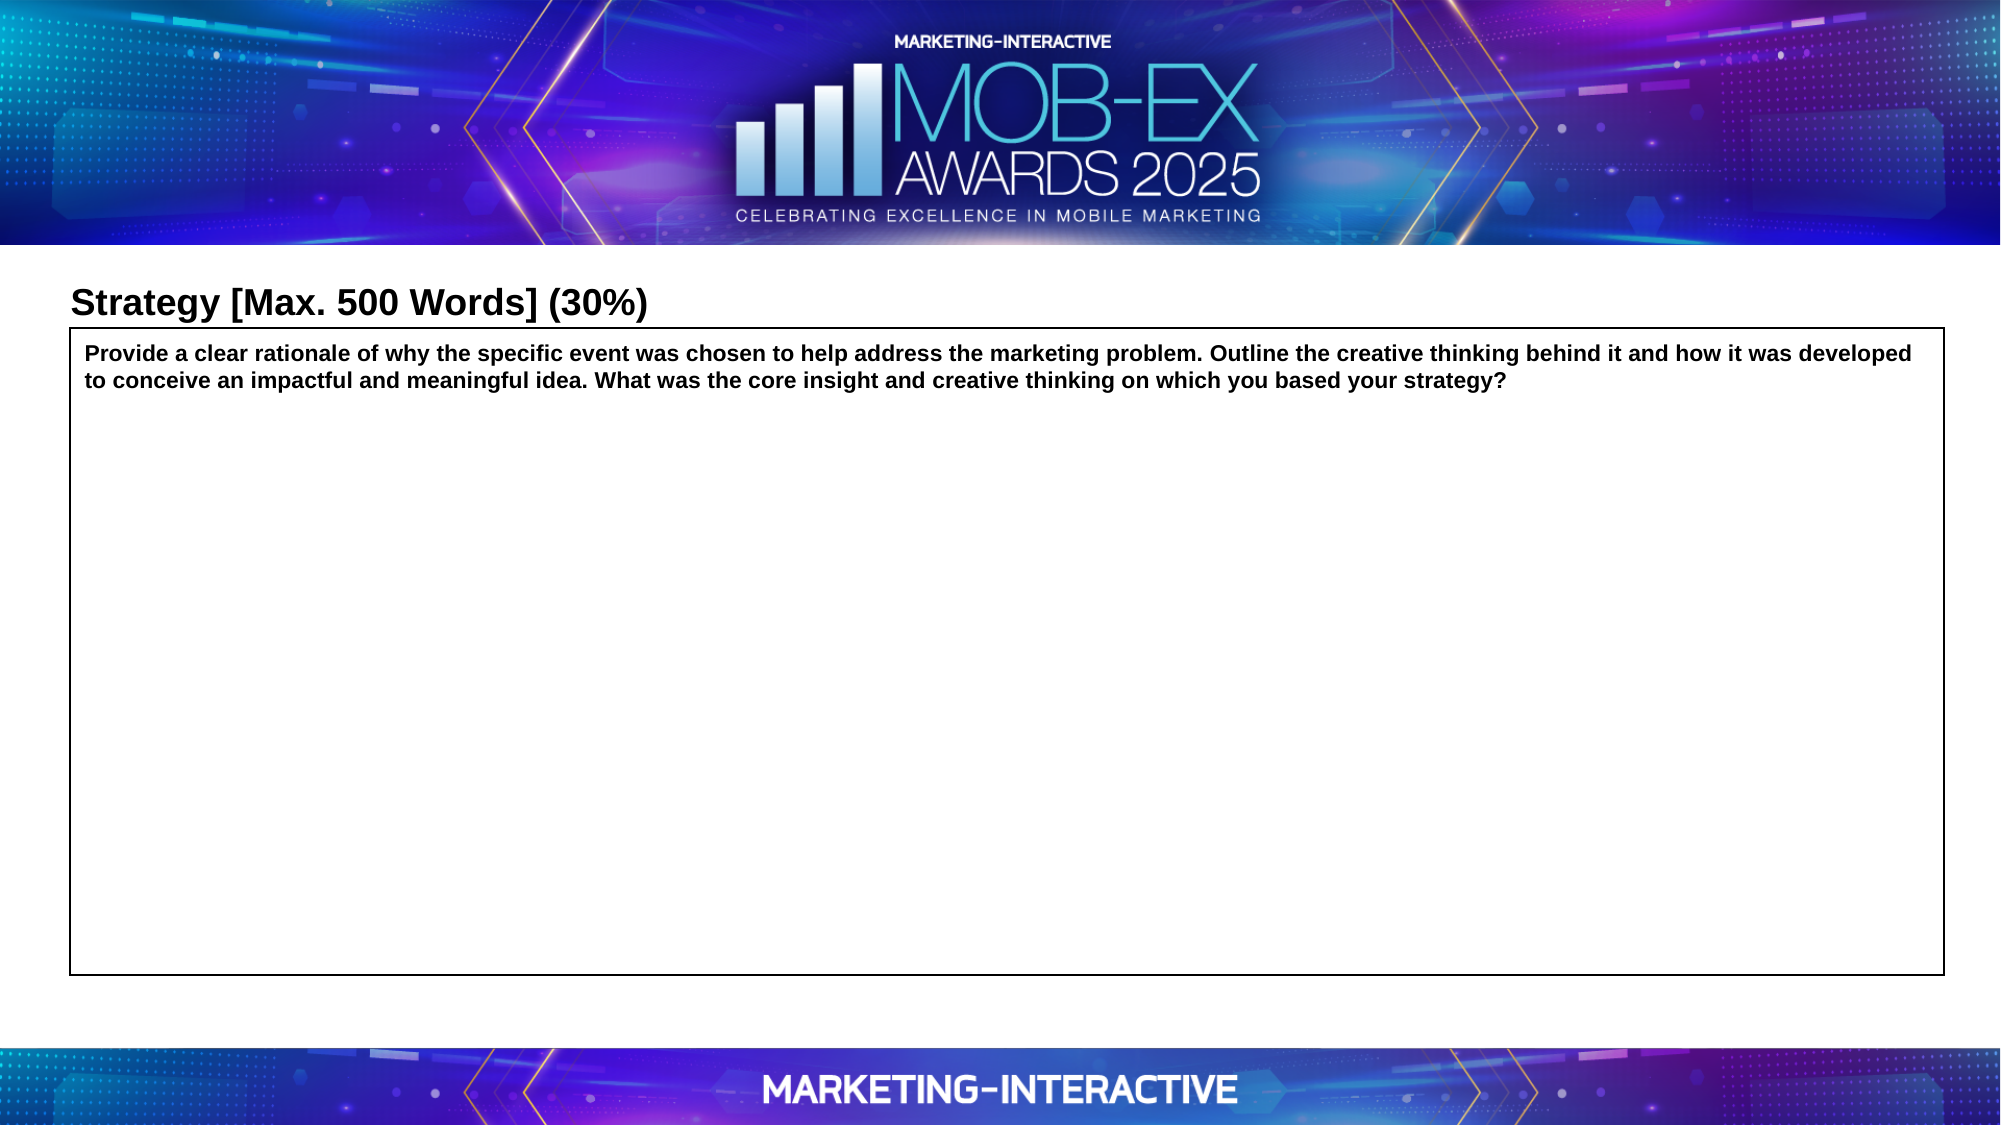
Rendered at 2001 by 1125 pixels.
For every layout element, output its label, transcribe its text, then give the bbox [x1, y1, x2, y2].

text_box Strategy [Max. 500 Words] (30%) [55, 263, 1056, 330]
text_box Provide a clear rationale of why the specific event was chosen to help address the marketing problem. Outline the creative thinking behind it and how it was developed to conceive an impactful and meaningful idea. What was the core insight and creative thinking on which you based your strategy? [69, 330, 1931, 401]
picture [0, 0, 2001, 1125]
text_box [69, 327, 1945, 976]
